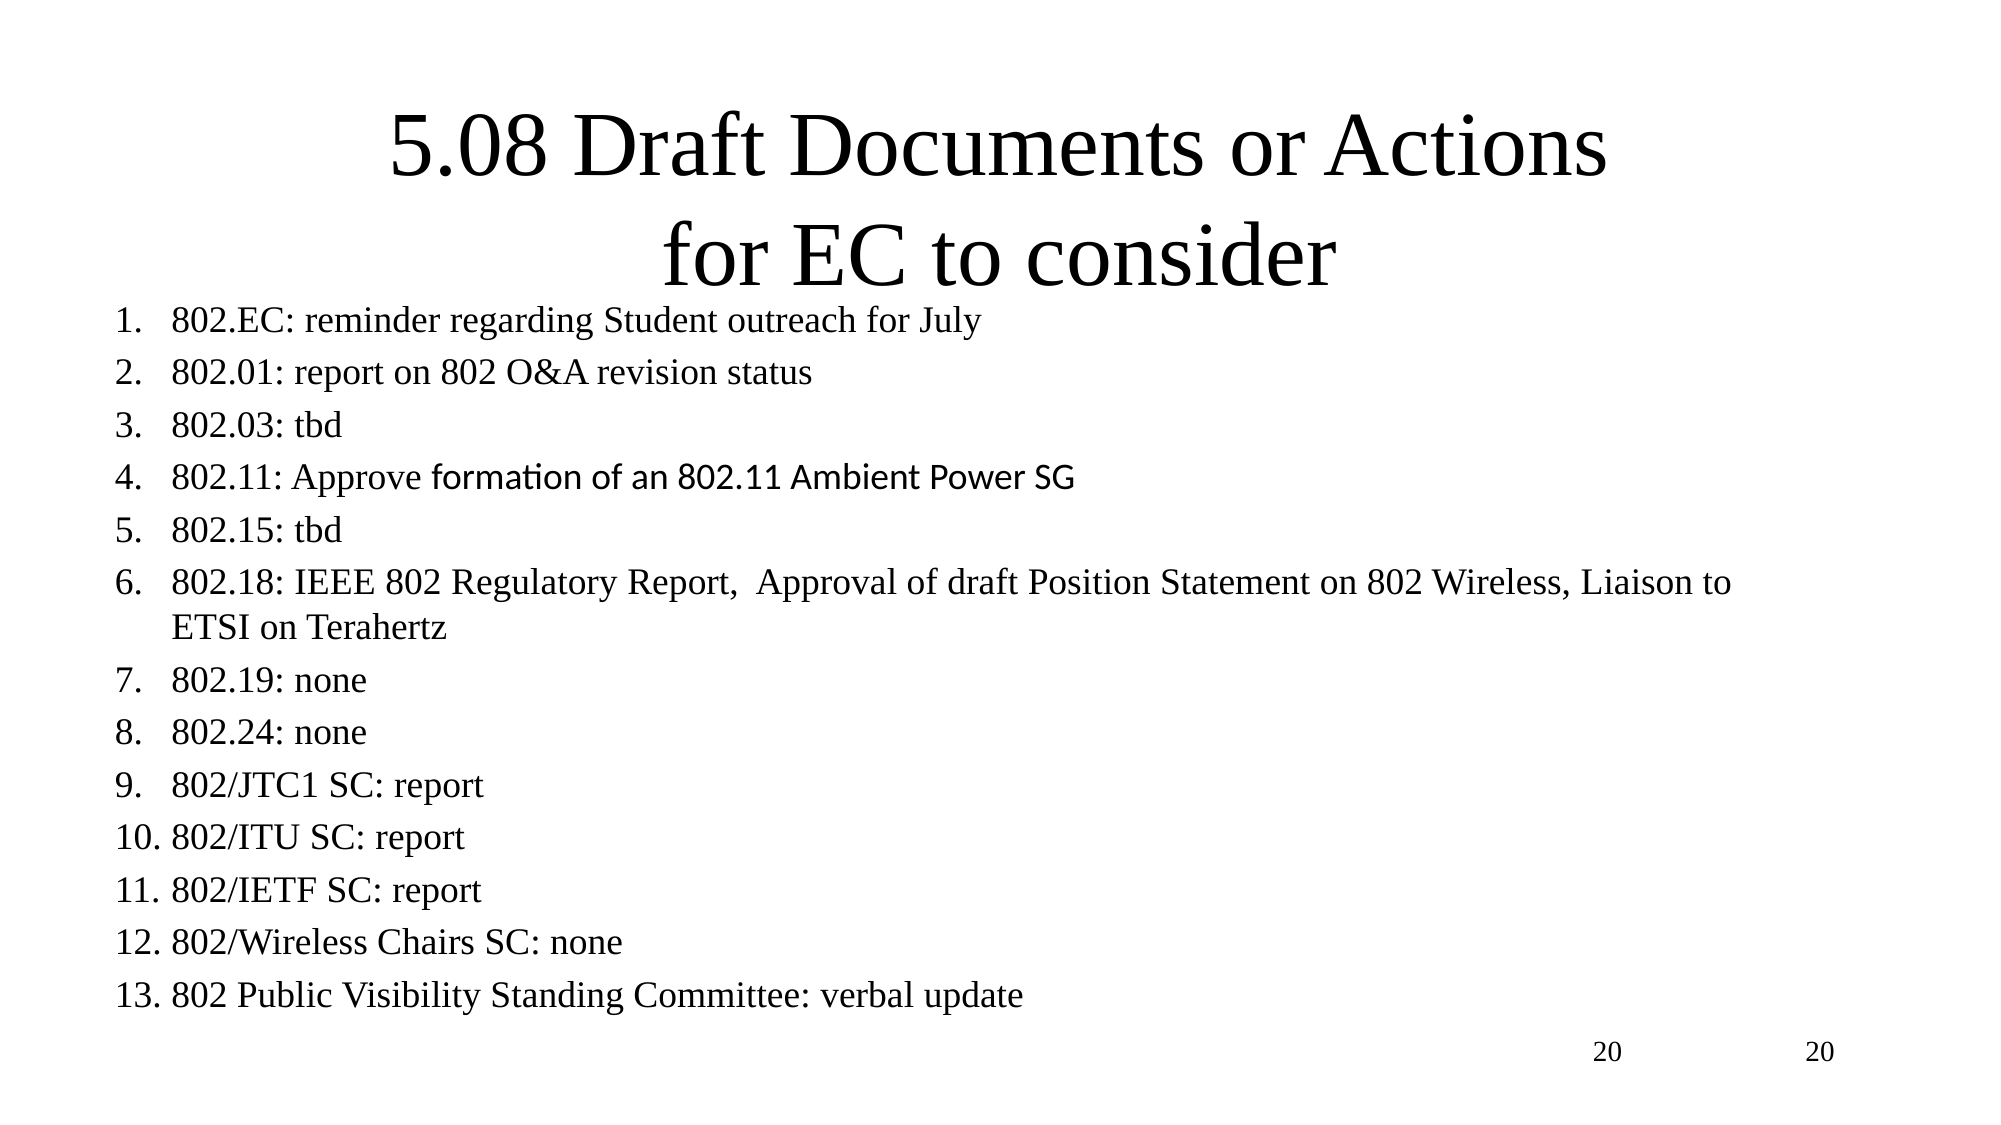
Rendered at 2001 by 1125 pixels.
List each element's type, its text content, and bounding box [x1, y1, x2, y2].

slide_number 20 [1433, 1024, 1851, 1101]
text_box 802.EC: reminder regarding Student outreach for July 802.01: report on 802 O&A revision status 802.03: tbd 802.11: Approve formation of an 802.11 Ambient Power SG 802.15: tbd 802.18: IEEE 802 Regulatory Report, Approval of draft Position Statement on 802 Wireless, Liaison to ETSI on Terahertz 802.19: none 802.24: none 802/JTC1 SC: report 802/ITU SC: report 802/IETF SC: report 802/Wireless Chairs SC: none 802 Public Visibility Standing Committee: verbal update [99, 287, 1800, 1025]
text_box 20 [1324, 1025, 1638, 1100]
title 5.08 Draft Documents or Actions for EC to consider [362, 99, 1638, 287]
